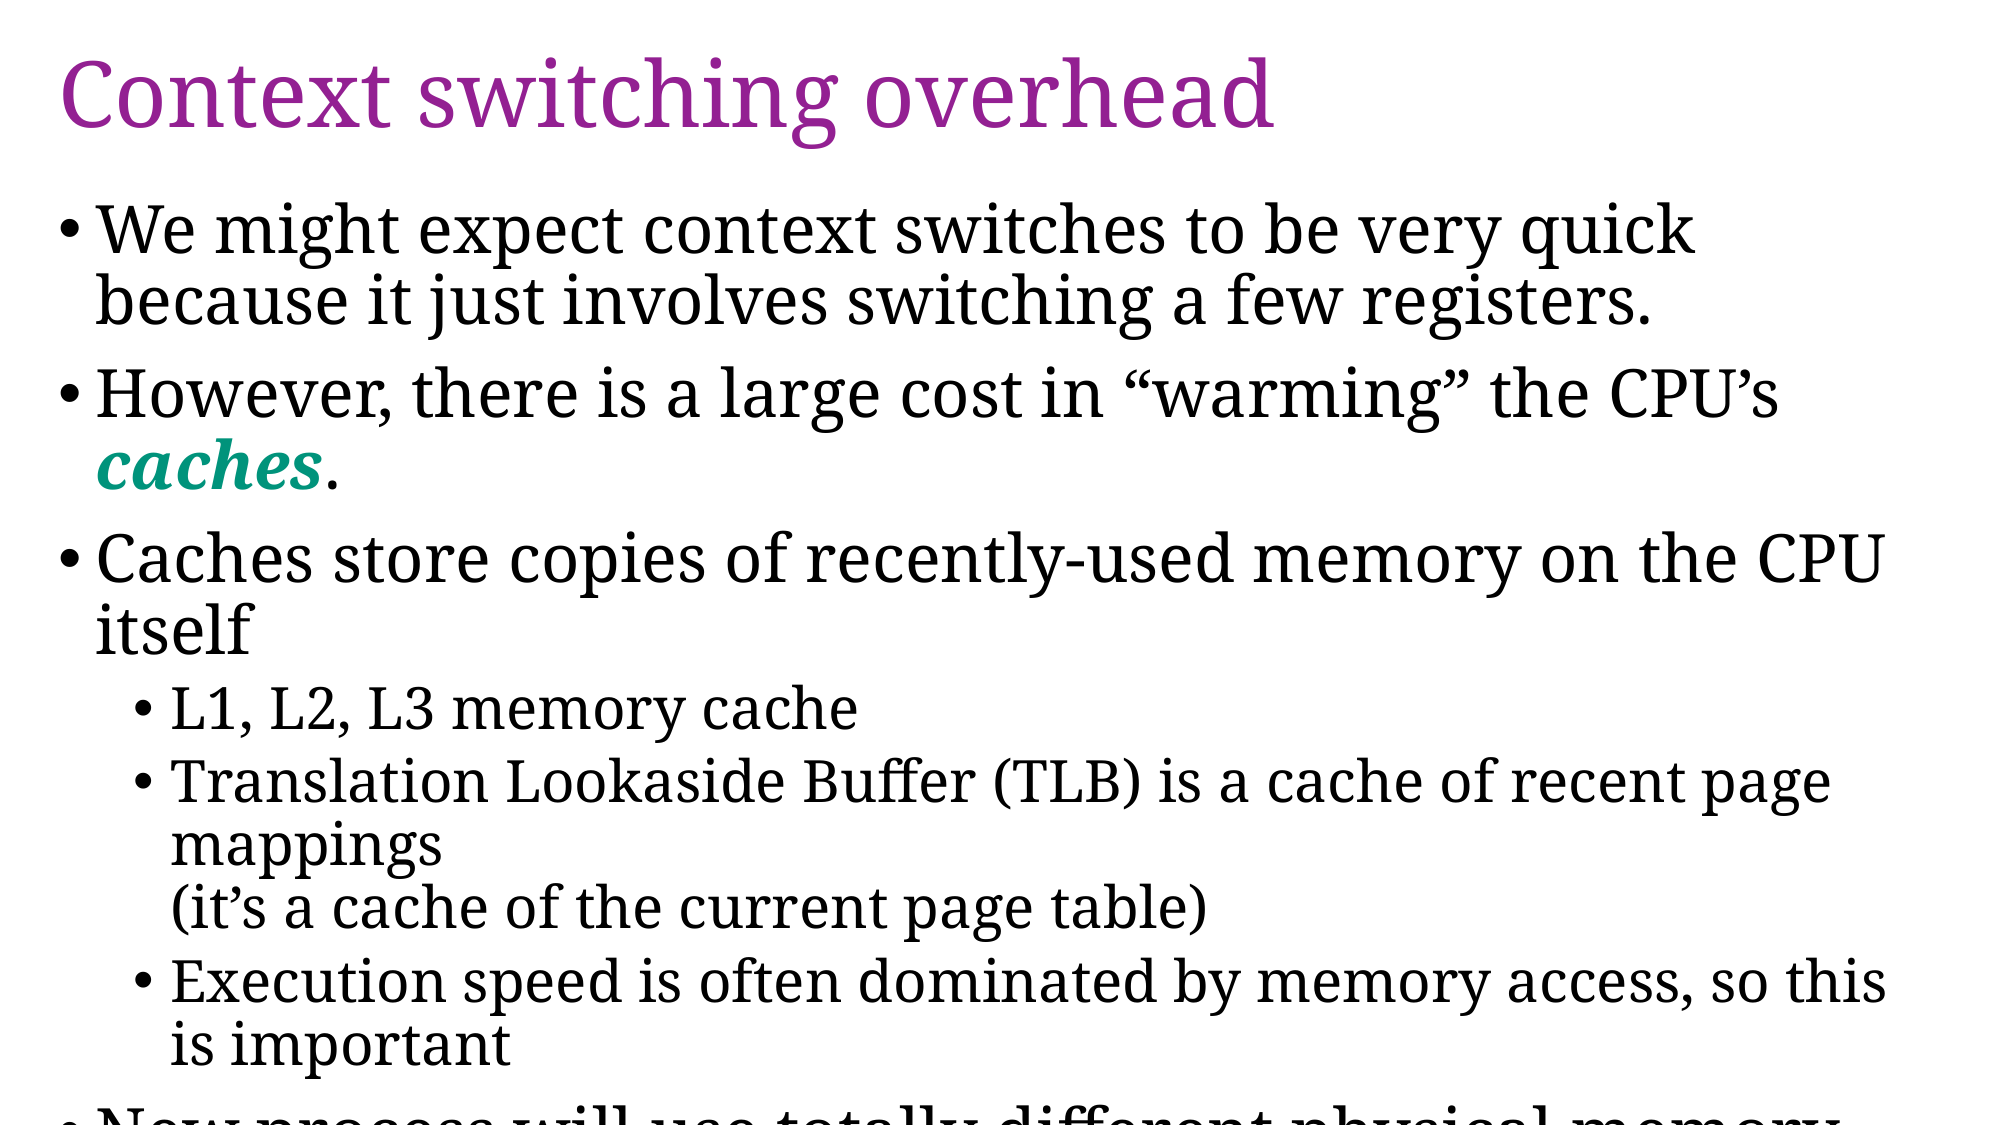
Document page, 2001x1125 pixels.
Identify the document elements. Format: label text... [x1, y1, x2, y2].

title Context switching overhead [43, 25, 1953, 171]
list We might expect context switches to be very quick because it just involves switching a few registers. However, there is a large cost in “warming” the CPU’s caches. Caches store copies of recently-used memory on the CPU itself L1, L2, L3 memory cache Translation Lookaside Buffer (TLB) is a cache of recent page mappings (it’s a cache of the current page table) Execution speed is often dominated by memory access, so this is important New process will use totally different physical memory locations, so all the cache data is useless to the new process. [43, 188, 1953, 1106]
